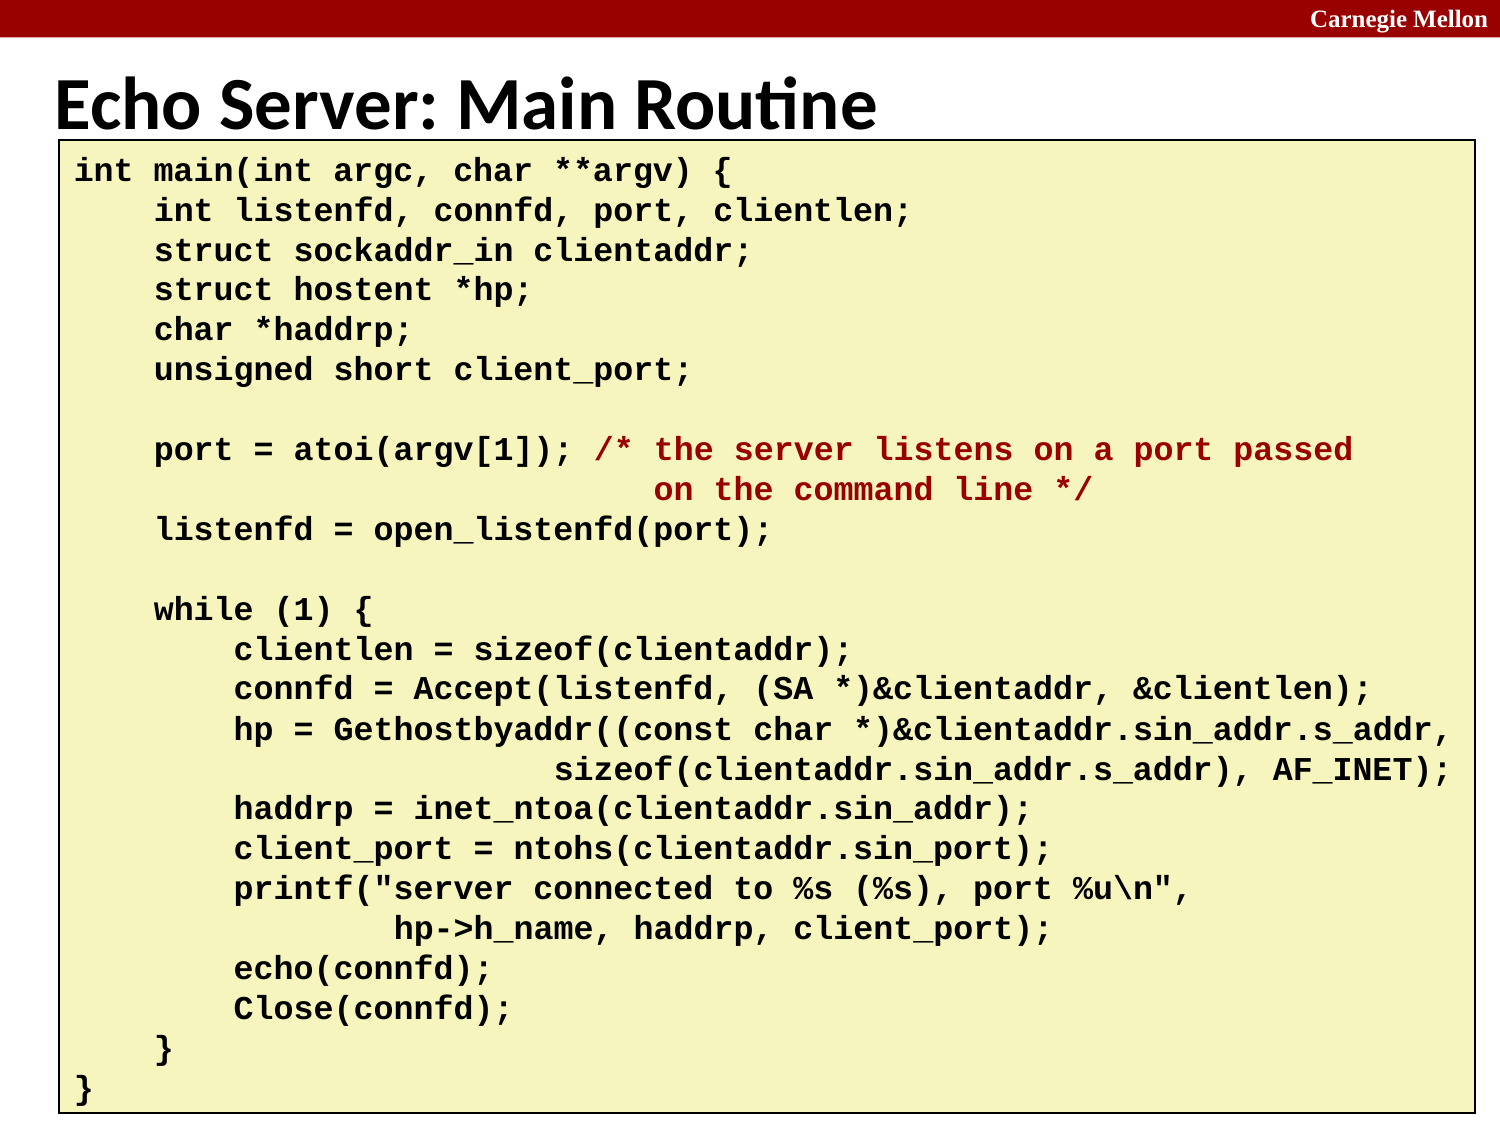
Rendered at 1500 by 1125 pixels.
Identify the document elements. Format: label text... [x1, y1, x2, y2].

text_box int main(int argc, char **argv) { int listenfd, connfd, port, clientlen; struct sockaddr_in clientaddr; struct hostent *hp; char *haddrp; unsigned short client_port; port = atoi(argv[1]); /* the server listens on a port passed on the command line */ listenfd = open_listenfd(port); while (1) { clientlen = sizeof(clientaddr); connfd = Accept(listenfd, (SA *)&clientaddr, &clientlen); hp = Gethostbyaddr((const char *)&clientaddr.sin_addr.s_addr, sizeof(clientaddr.sin_addr.s_addr), AF_INET); haddrp = inet_ntoa(clientaddr.sin_addr); client_port = ntohs(clientaddr.sin_port); printf("server connected to %s (%s), port %u\n", hp->h_name, haddrp, client_port); echo(connfd); Close(connfd); } } [59, 140, 1475, 1114]
title Echo Server: Main Routine [39, 37, 1286, 163]
